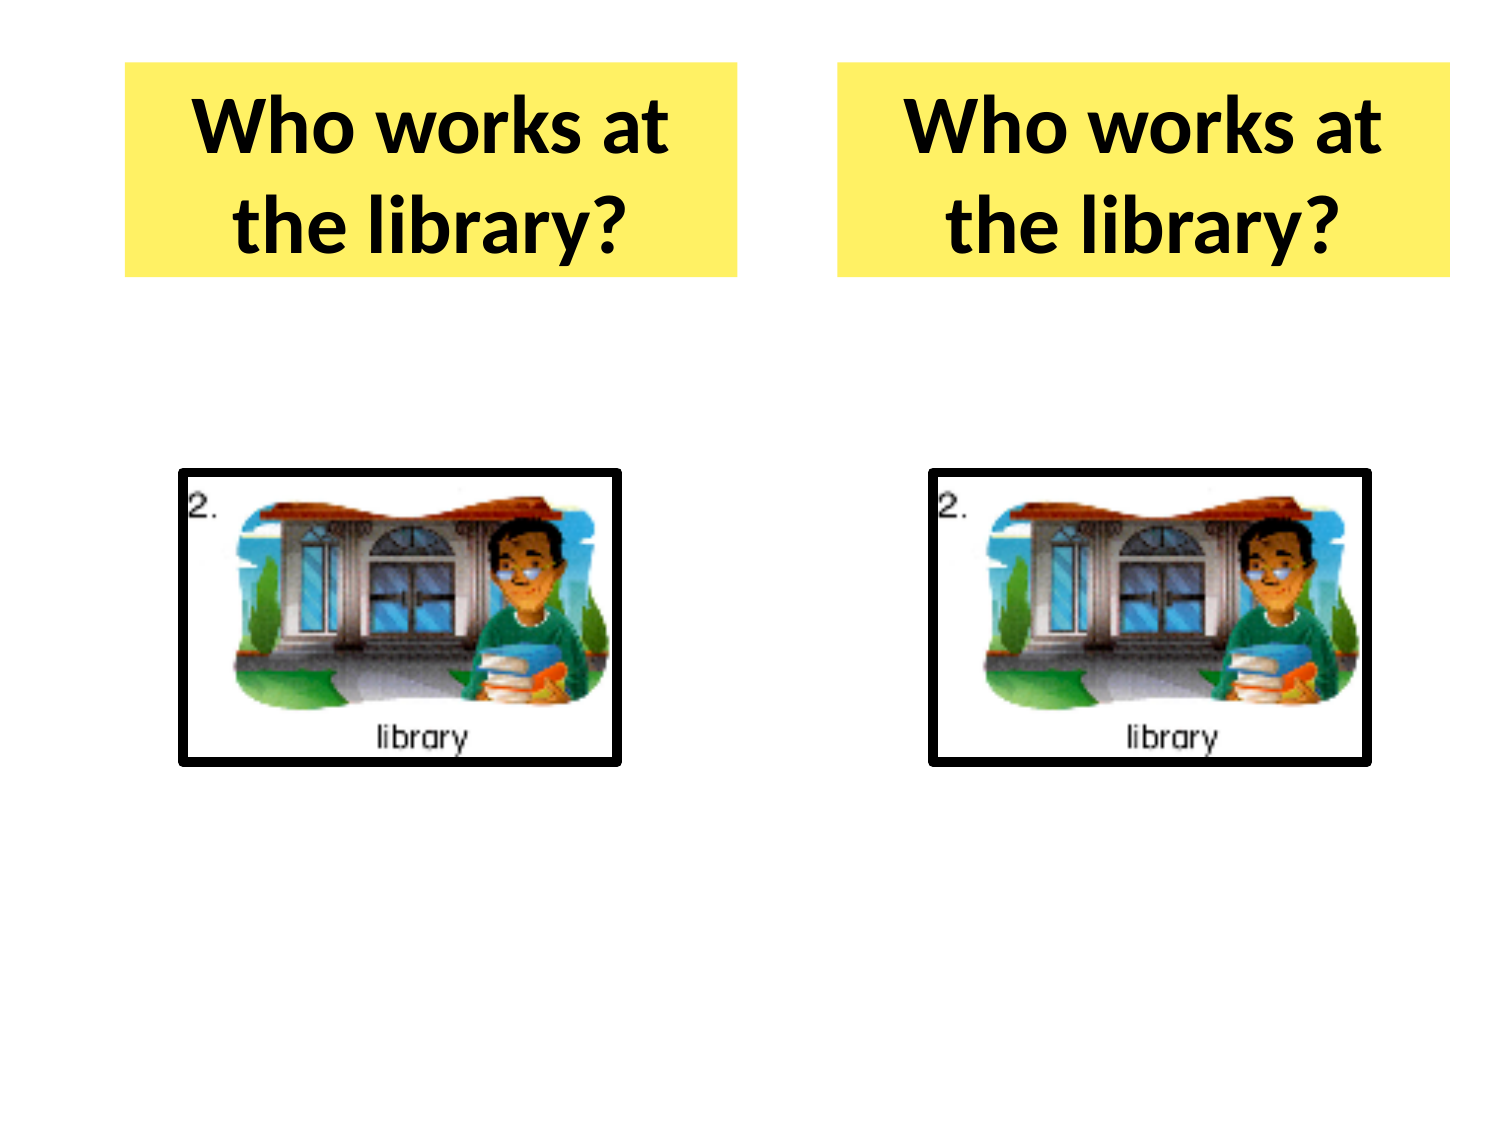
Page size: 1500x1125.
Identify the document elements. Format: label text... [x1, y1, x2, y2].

picture [187, 476, 613, 758]
text_box Who works at the library? [124, 62, 738, 278]
picture [937, 476, 1363, 758]
text_box Who works at the library? [837, 62, 1450, 278]
